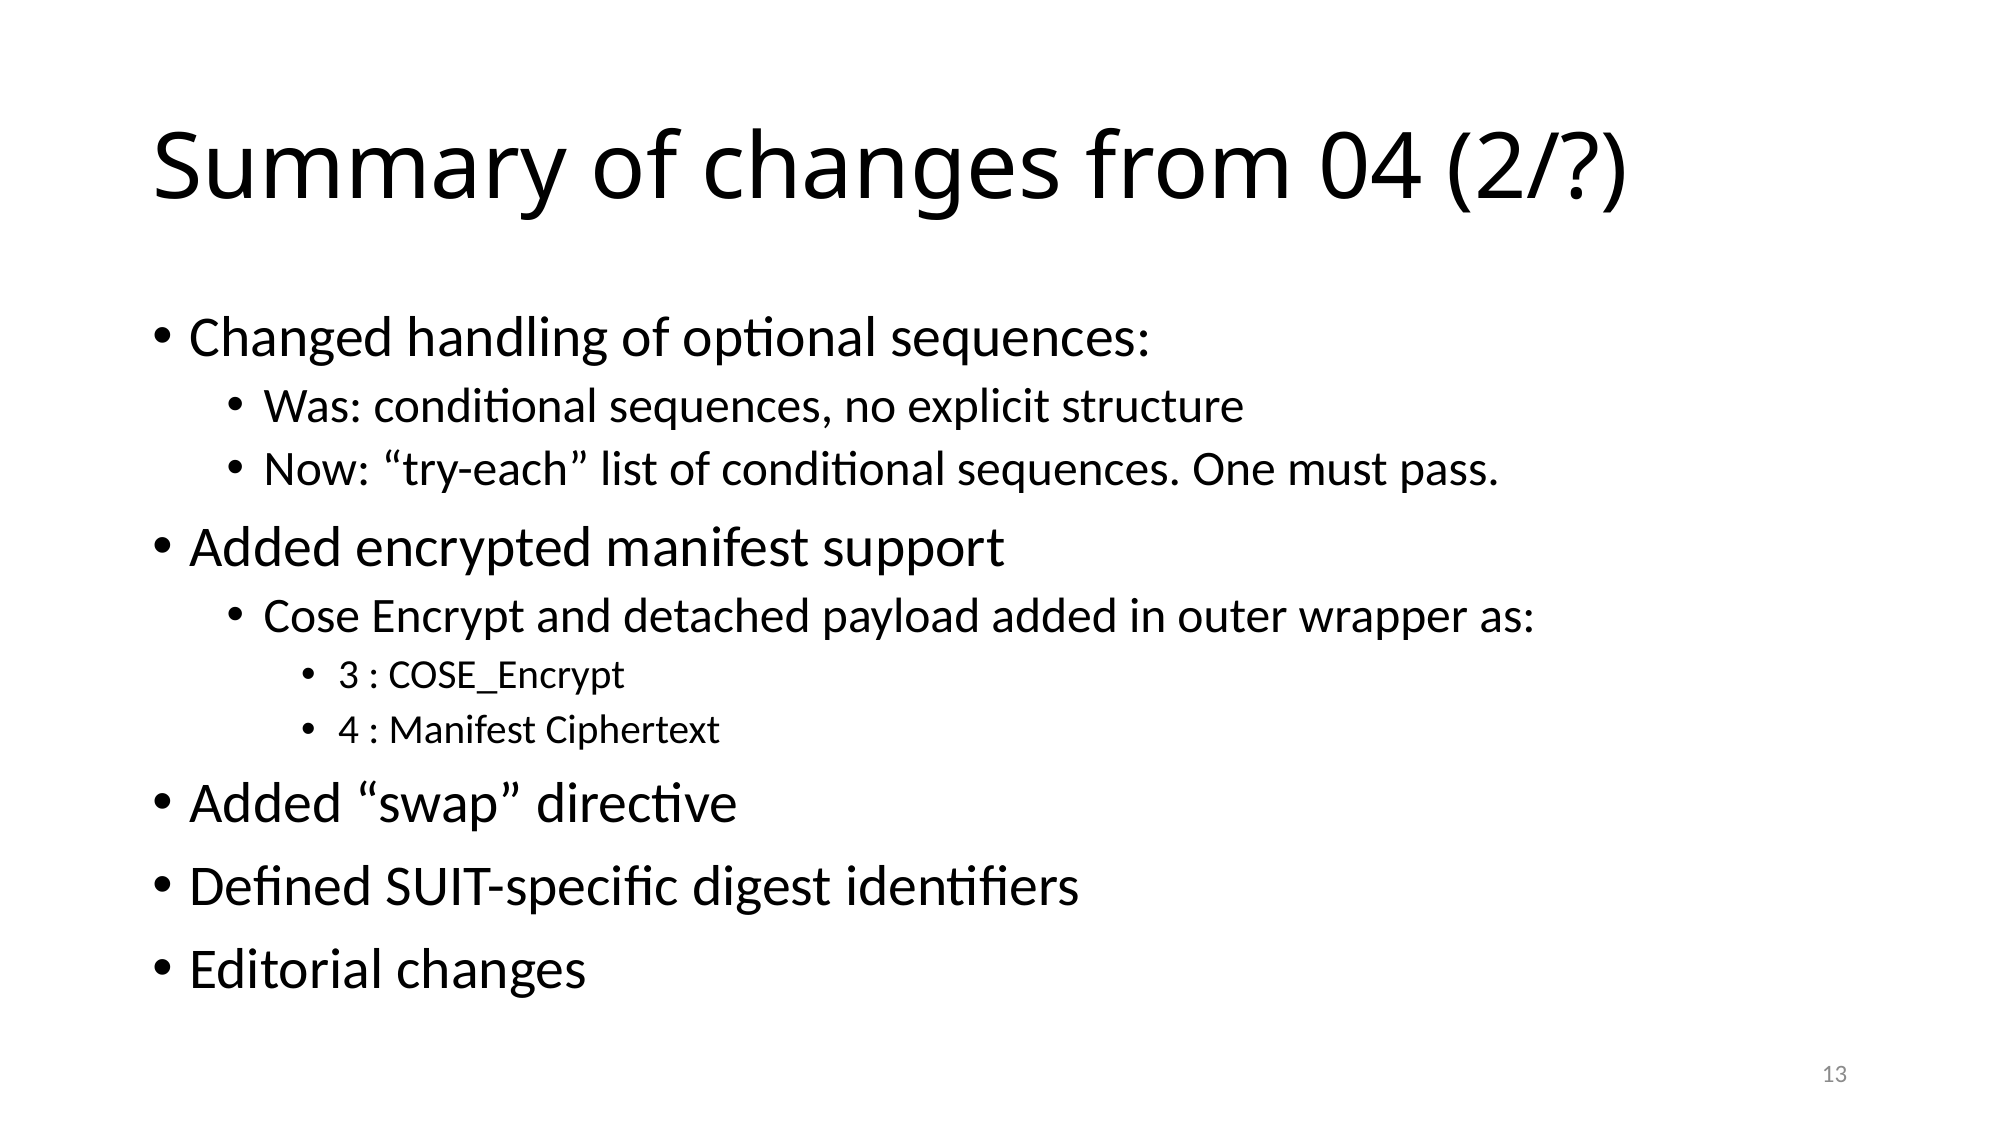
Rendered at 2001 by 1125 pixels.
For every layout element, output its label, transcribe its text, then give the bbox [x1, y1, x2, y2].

list Changed handling of optional sequences: Was: conditional sequences, no explicit structure Now: “try-each” list of conditional sequences. One must pass. Added encrypted manifest support Cose Encrypt and detached payload added in outer wrapper as: 3 : COSE_Encrypt 4 : Manifest Ciphertext Added “swap” directive Defined SUIT-specific digest identifiers Editorial changes [137, 299, 1863, 1014]
slide_number 13 [1412, 1042, 1863, 1103]
title Summary of changes from 04 (2/?) [137, 59, 1863, 278]
